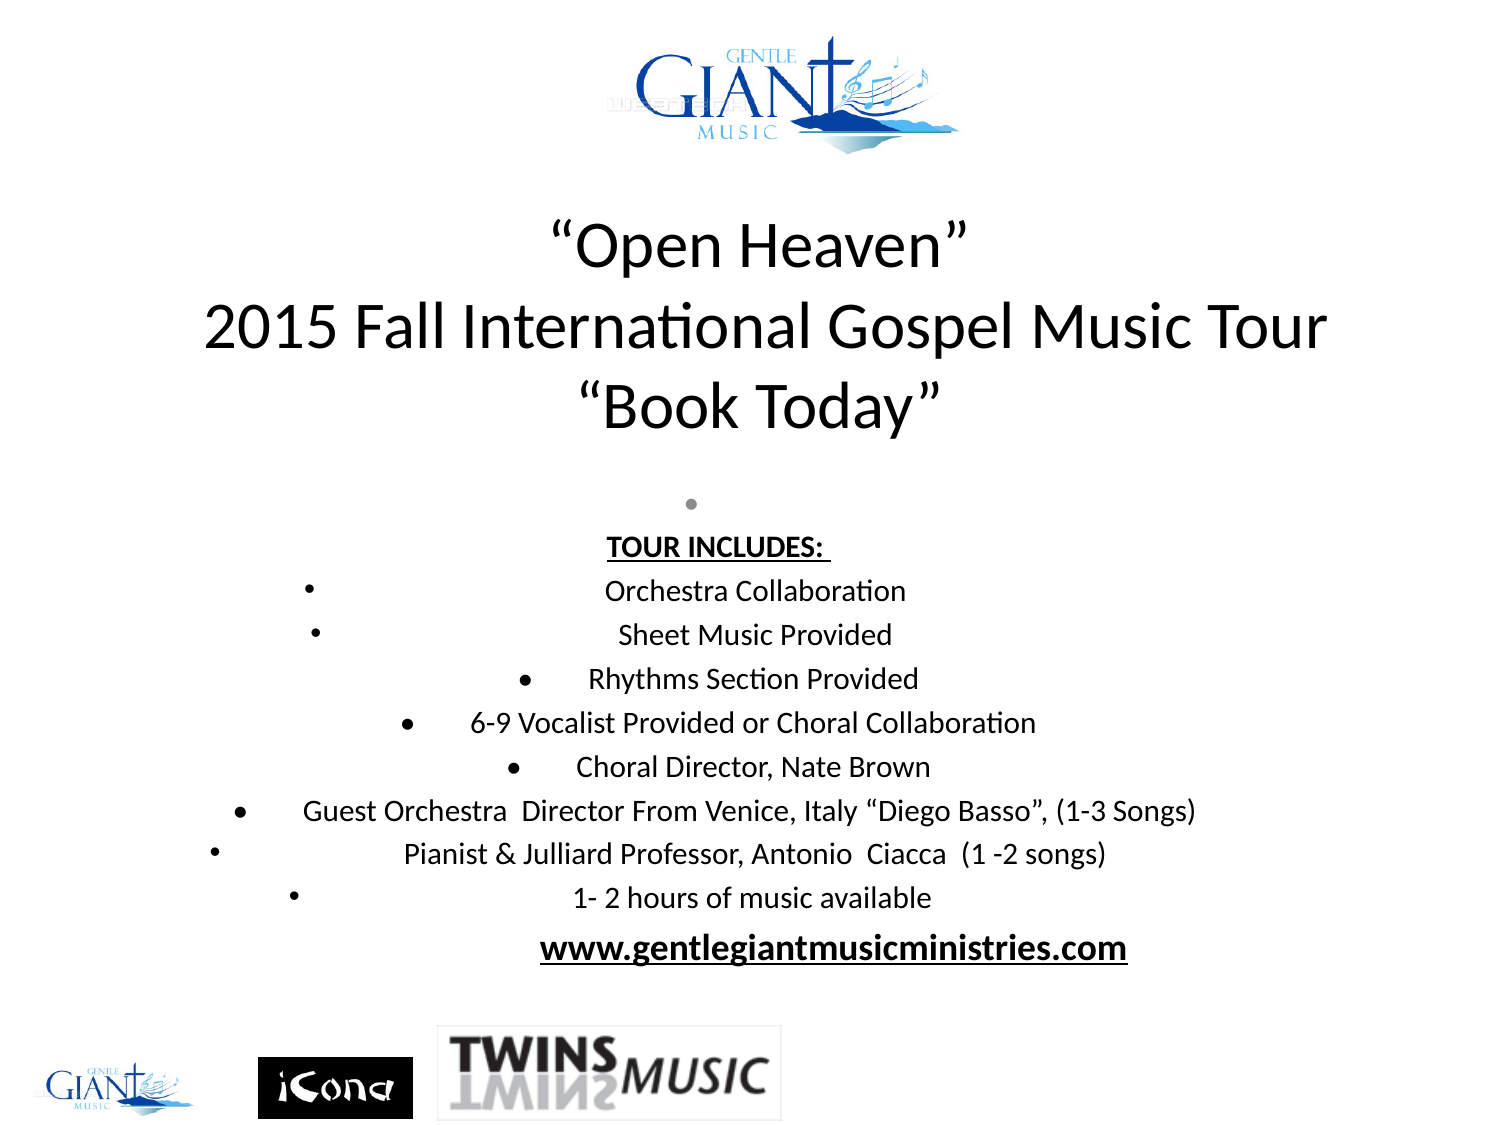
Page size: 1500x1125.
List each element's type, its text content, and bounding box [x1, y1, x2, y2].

subtitle • TOUR INCLUDES: Orchestra Collaboration Sheet Music Provided • Rhythms Section Provided • 6-9 Vocalist Provided or Choral Collaboration • Choral Director, Nate Brown • Guest Orchestra Director From Venice, Italy “Diego Basso”, (1-3 Songs) Pianist & Julliard Professor, Antonio Ciacca (1 -2 songs) 1- 2 hours of music available [162, 474, 1275, 925]
text_box www.gentlegiantmusicministries.com [524, 915, 1275, 976]
title “Open Heaven” 2015 Fall International Gospel Music Tour “Book Today” [48, 112, 1486, 450]
picture [437, 1025, 782, 1121]
picture [587, 5, 976, 172]
picture [258, 1056, 413, 1119]
picture [24, 1048, 201, 1124]
